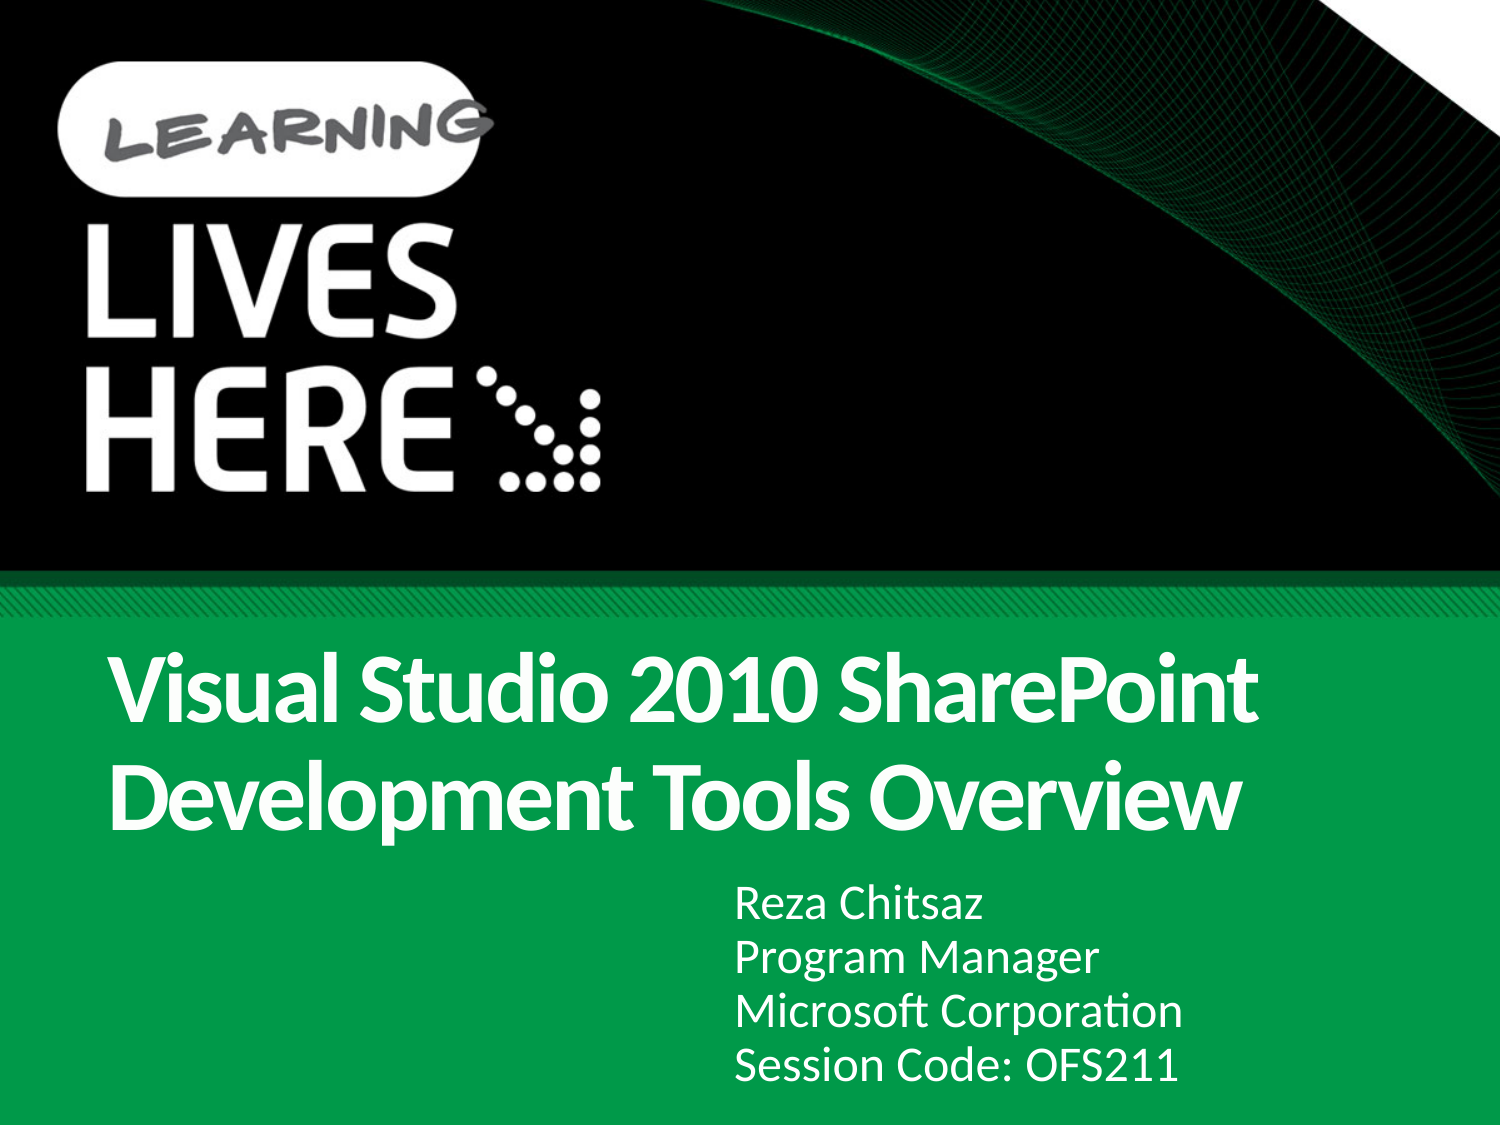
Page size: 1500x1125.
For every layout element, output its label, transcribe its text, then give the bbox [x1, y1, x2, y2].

picture [0, 0, 1500, 1125]
title Visual Studio 2010 SharePoint Development Tools Overview [107, 636, 1368, 887]
subtitle Reza Chitsaz Program Manager Microsoft Corporation Session Code: OFS211 [734, 876, 1360, 952]
